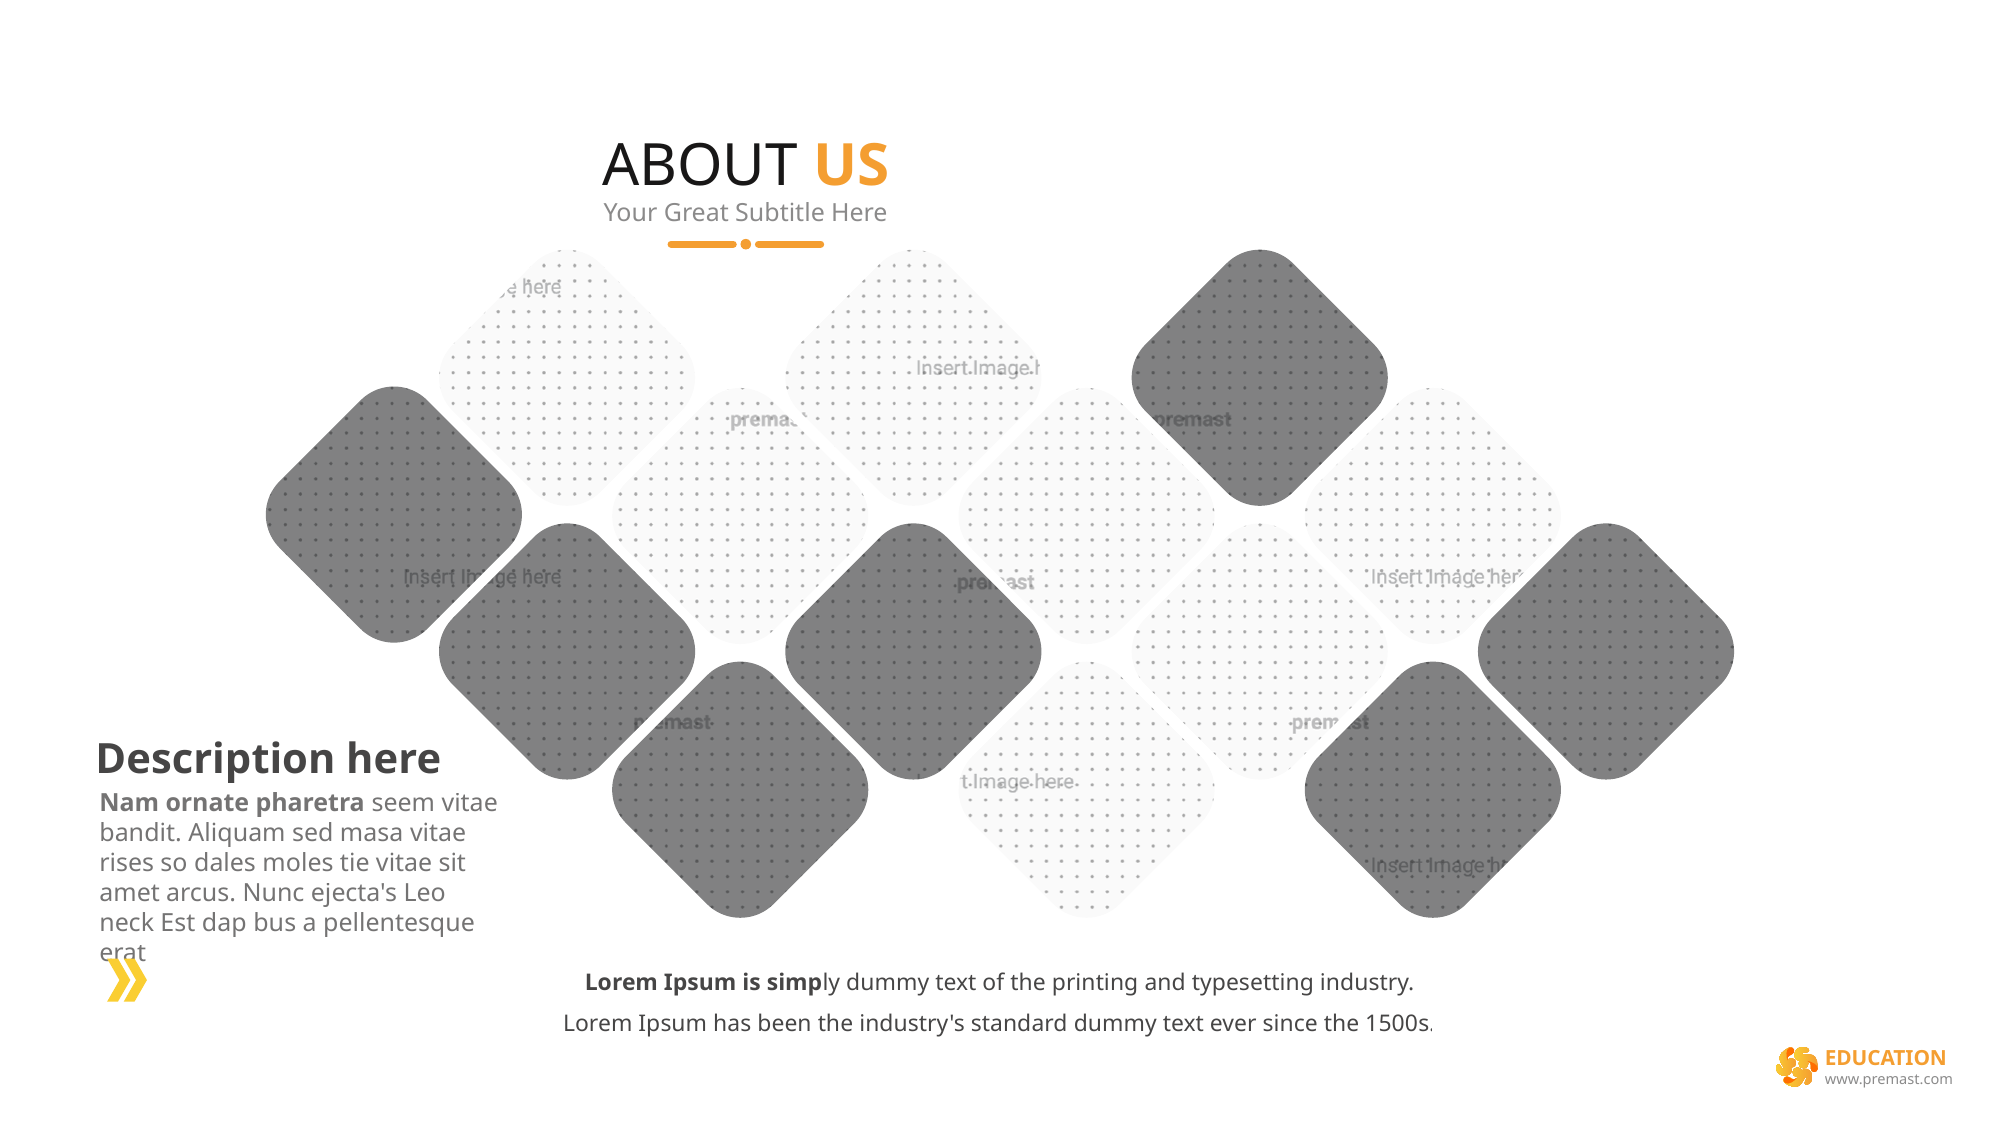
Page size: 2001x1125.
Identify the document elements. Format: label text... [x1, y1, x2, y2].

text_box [107, 958, 147, 1002]
text_box Description here [80, 724, 265, 789]
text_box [671, 238, 821, 250]
text_box Nam ornate pharetra seem vitae bandit. Aliquam sed masa vitae rises so dales moles tie vitae sit amet arcus. Nunc ejecta's Leo neck Est dap bus a pellentesque erat [84, 789, 522, 974]
text_box Lorem Ipsum is simply dummy text of the printing and typesetting industry. Lorem Ipsum has been the industry's standard dummy text ever since the 1500s. [541, 946, 1459, 1044]
text_box Your Great Subtitle Here [588, 189, 903, 235]
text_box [289, 273, 1711, 895]
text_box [1775, 1037, 1970, 1096]
text_box ABOUT US [587, 119, 905, 205]
picture [265, 249, 1735, 918]
